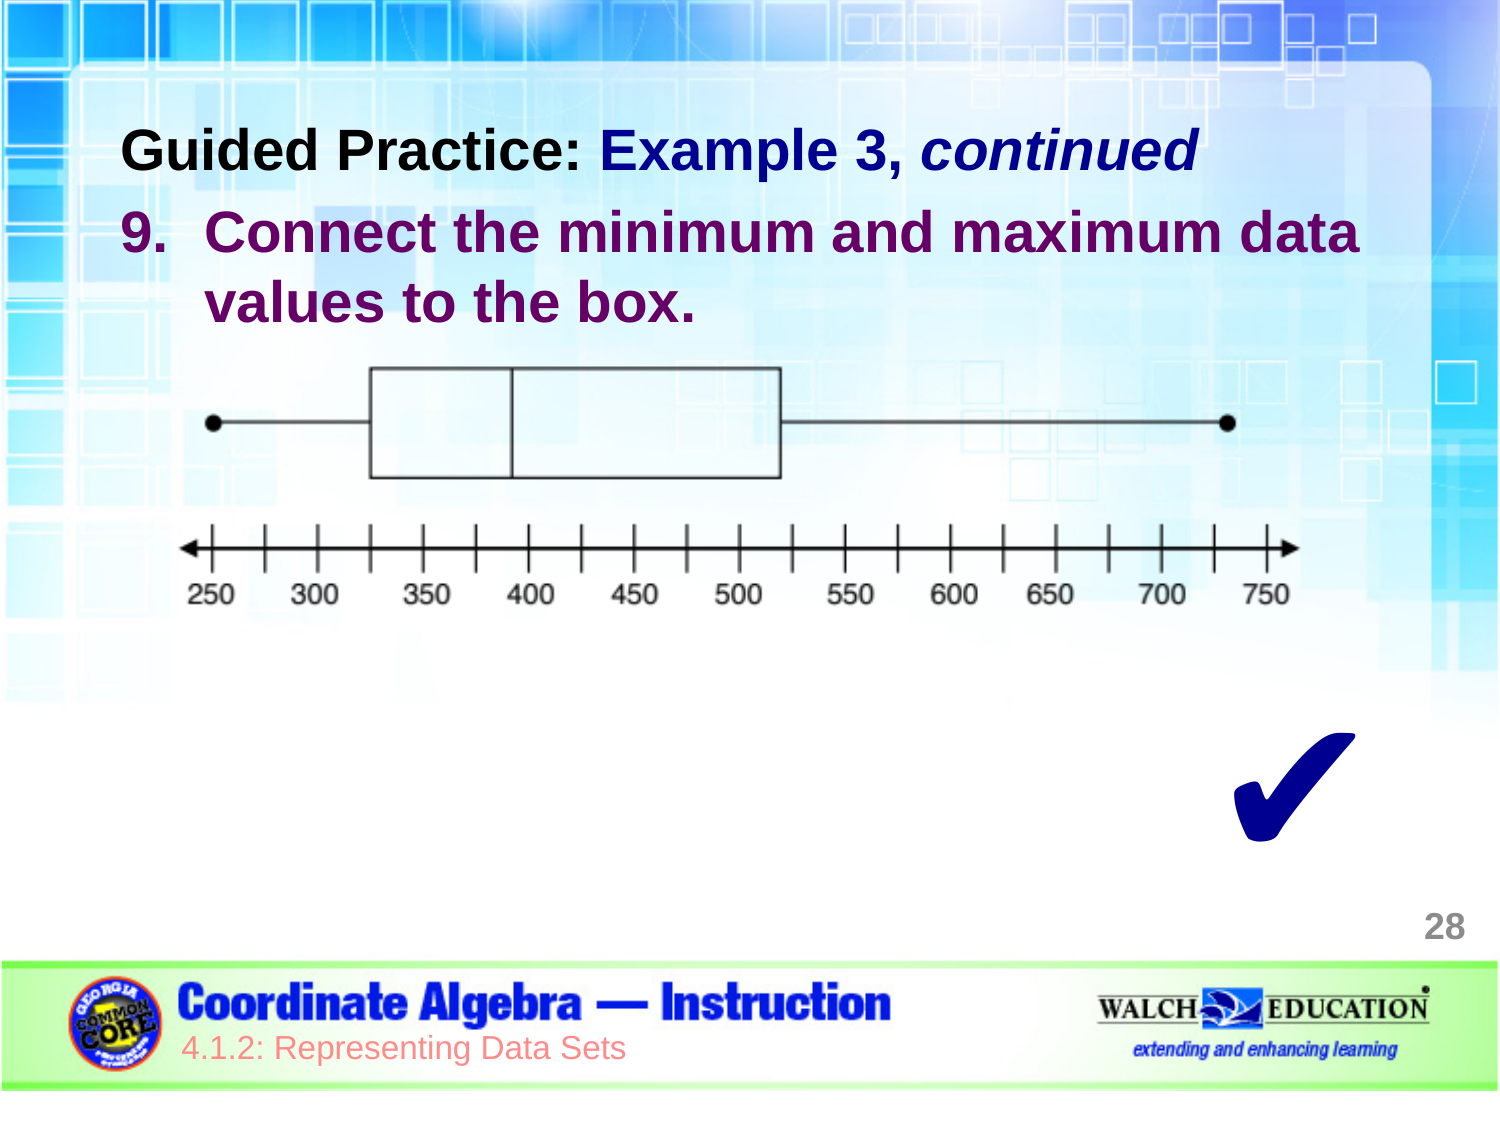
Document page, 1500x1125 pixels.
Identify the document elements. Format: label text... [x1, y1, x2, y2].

text_box ✔ [1128, 651, 1394, 907]
subtitle Guided Practice: Example 3, continued Connect the minimum and maximum data values to the box. [105, 105, 1394, 925]
footer 4.1.2: Representing Data Sets [166, 1024, 1080, 1069]
slide_number 28 [1361, 901, 1481, 949]
picture [1, 0, 1500, 1091]
